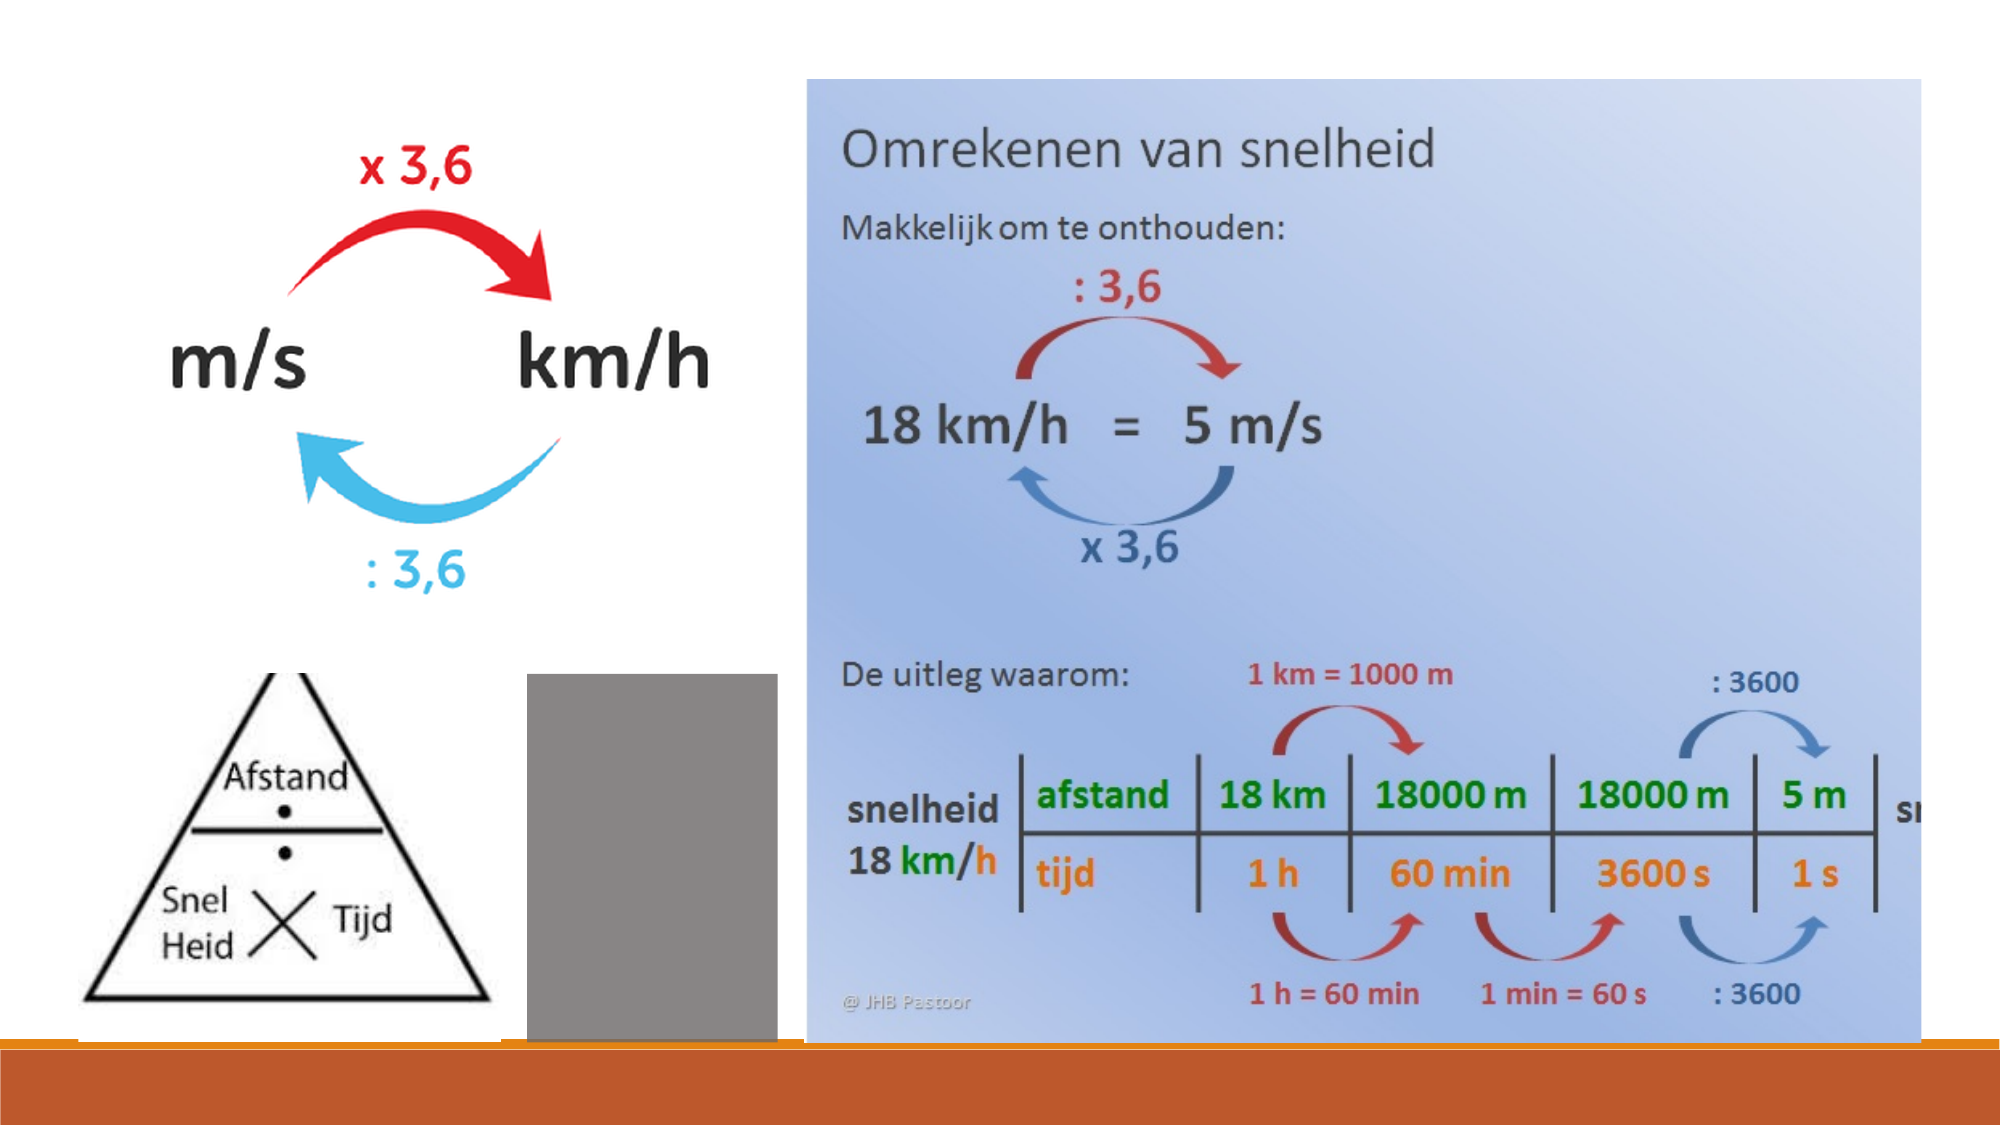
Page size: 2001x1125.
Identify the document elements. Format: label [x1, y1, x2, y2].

picture [77, 78, 779, 647]
picture [77, 673, 502, 1043]
picture [803, 78, 1922, 1043]
text_box [526, 673, 779, 1044]
